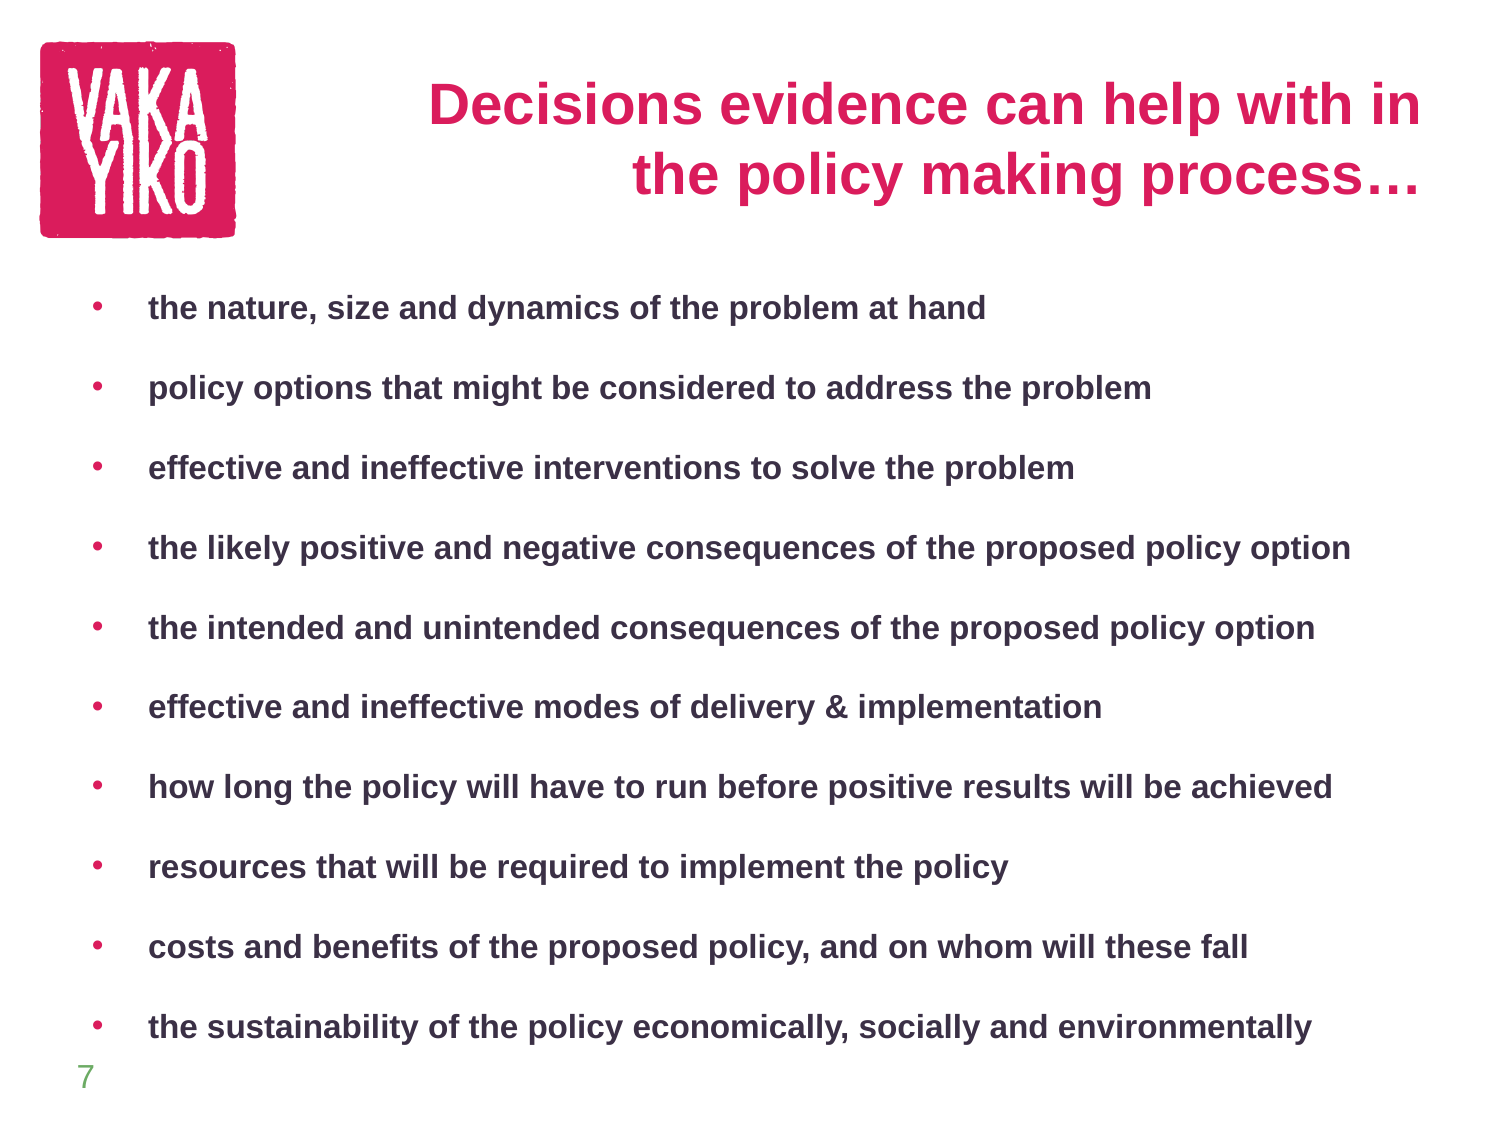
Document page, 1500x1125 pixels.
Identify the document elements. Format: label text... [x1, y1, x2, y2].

title Decisions evidence can help with in the policy making process… [419, 66, 1424, 209]
picture [21, 23, 254, 256]
slide_number 7 [76, 1035, 266, 1095]
list the nature, size and dynamics of the problem at hand policy options that might be considered to address the problem effective and ineffective interventions to solve the problem the likely positive and negative consequences of the proposed policy option the intended and unintended consequences of the proposed policy option effective and ineffective modes of delivery & implementation how long the policy will have to run before positive results will be achieved resources that will be required to implement the policy costs and benefits of the proposed policy, and on whom will these fall the sustainability of the policy economically, socially and environmentally [76, 278, 1447, 1083]
